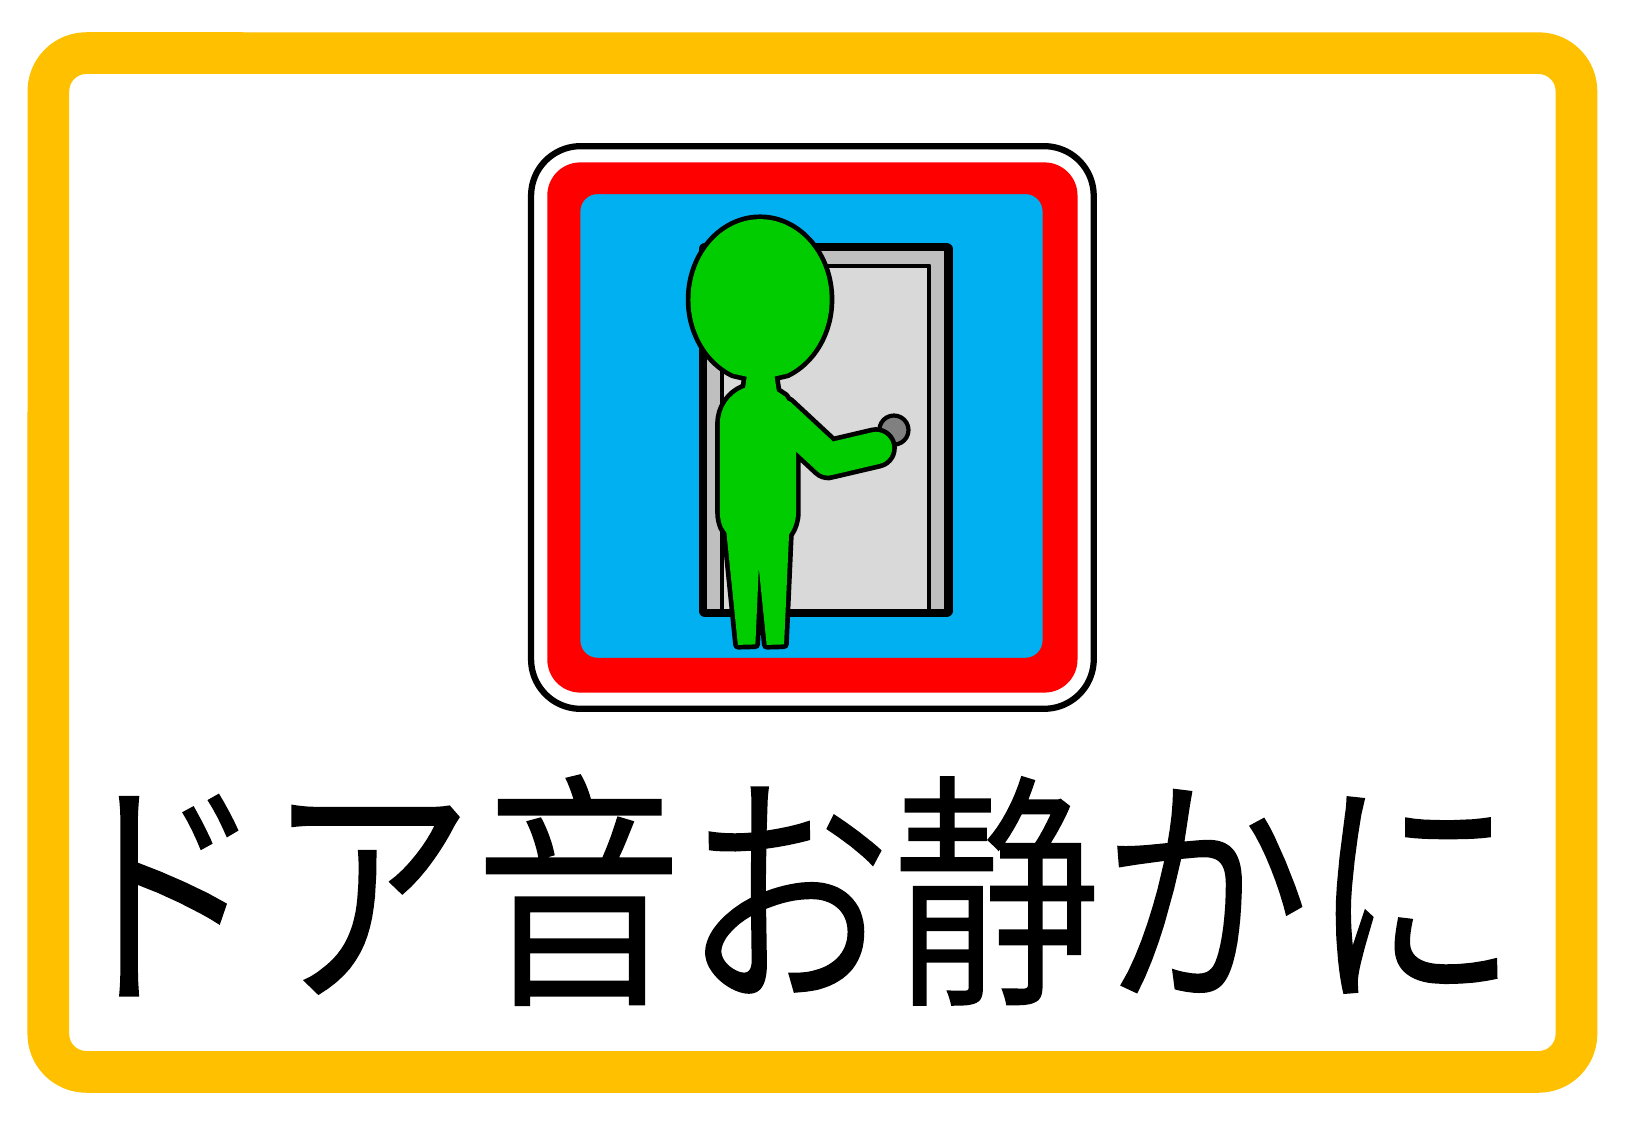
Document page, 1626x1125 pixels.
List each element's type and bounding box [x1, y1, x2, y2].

text_box [530, 145, 1094, 710]
text_box [46, 50, 1579, 1075]
